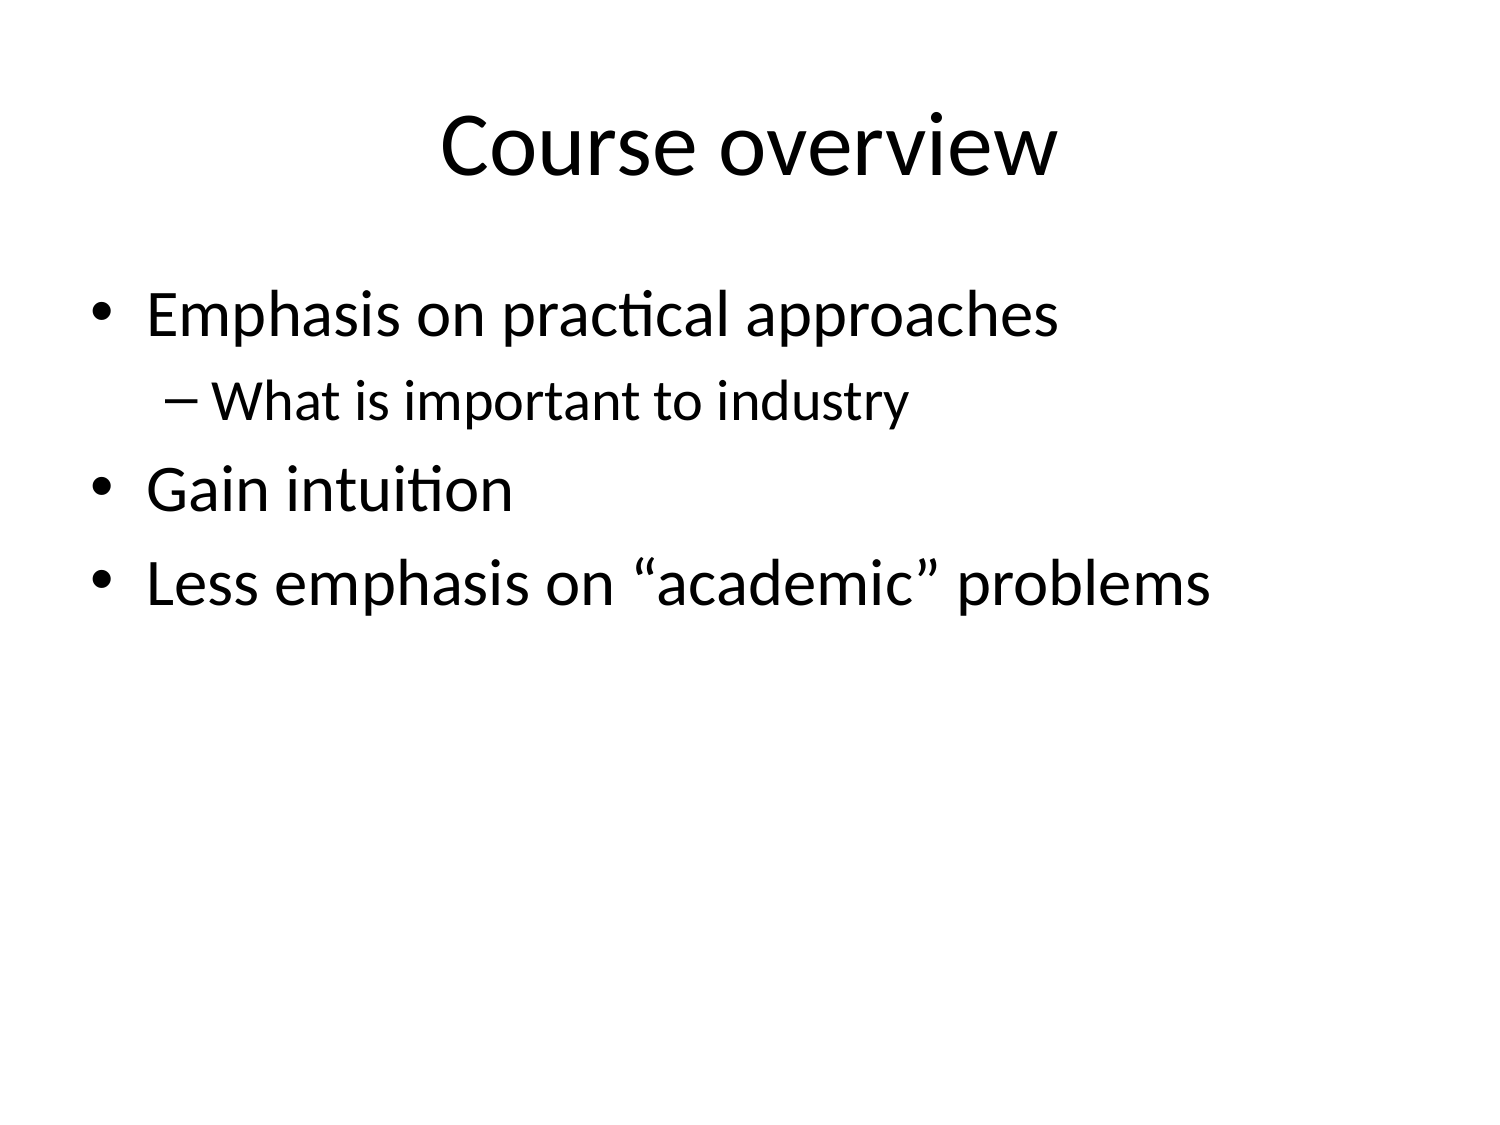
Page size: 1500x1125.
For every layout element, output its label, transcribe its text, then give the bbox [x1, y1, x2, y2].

list Emphasis on practical approaches What is important to industry Gain intuition Less emphasis on “academic” problems [75, 262, 1425, 1005]
title Course overview [75, 45, 1425, 233]
